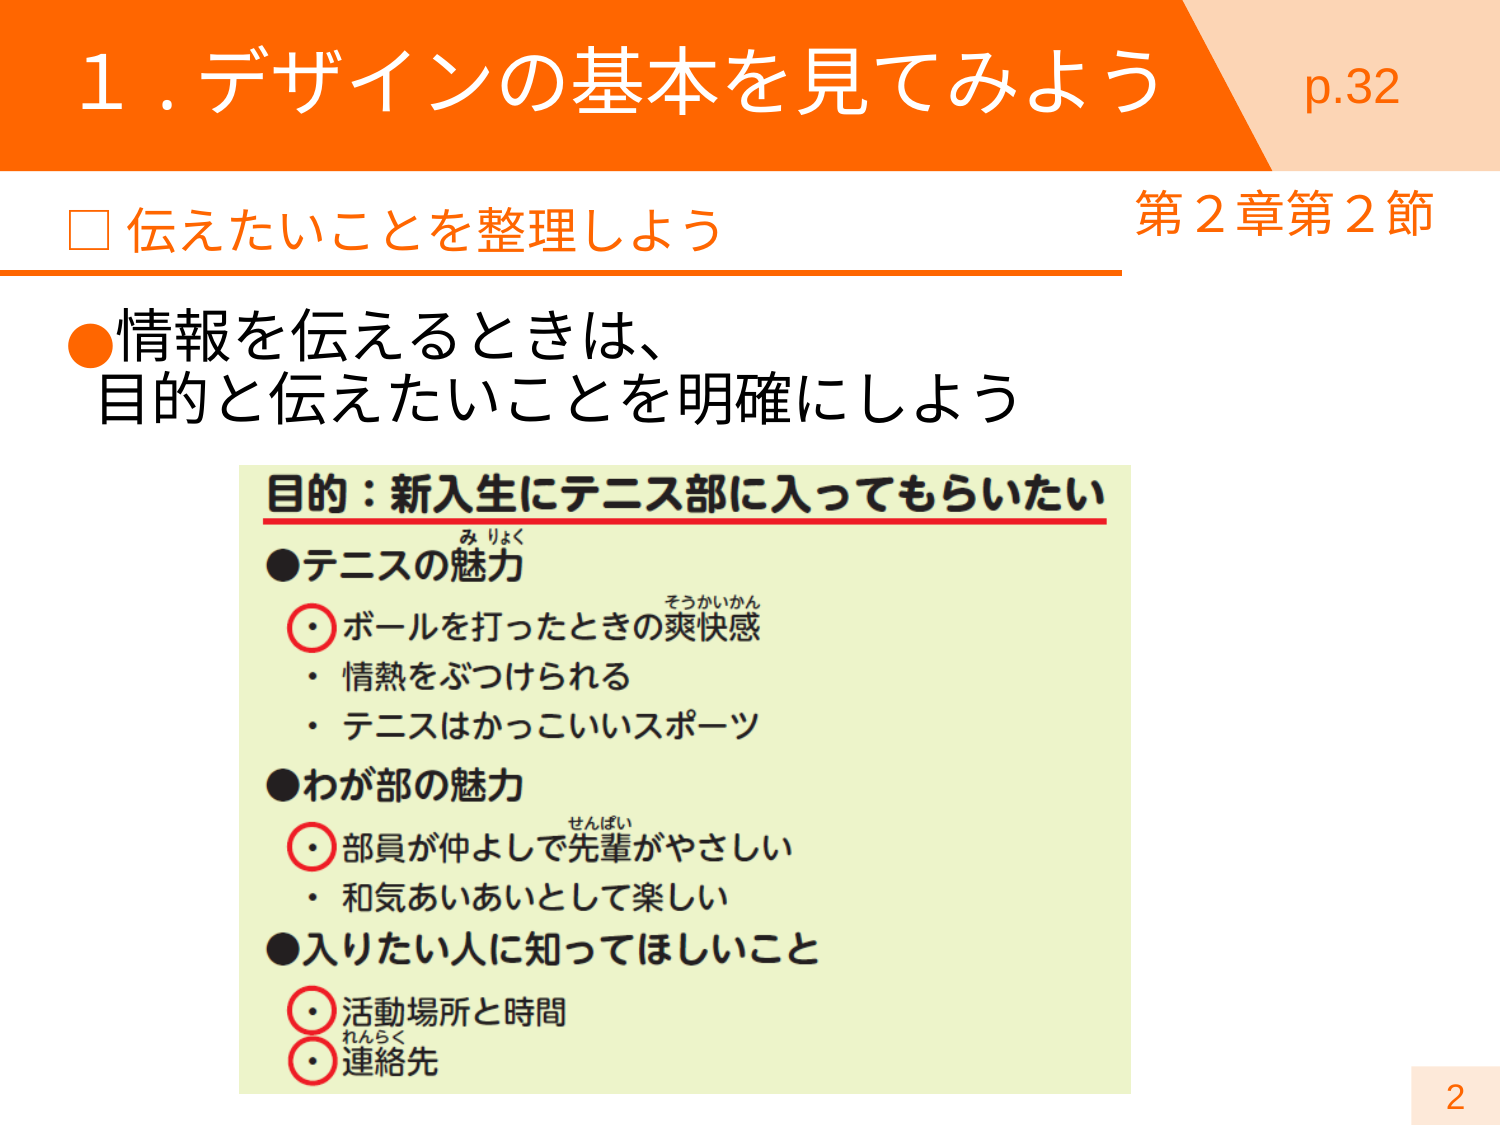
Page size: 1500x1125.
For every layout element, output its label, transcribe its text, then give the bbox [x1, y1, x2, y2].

list □伝えたいことを整理しよう [64, 198, 1122, 269]
picture [239, 465, 1131, 1095]
title １.デザインの基本を見てみよう [64, 0, 1270, 172]
text_box 情報を伝えるときは、 目的と伝えたいことを明確にしよう [64, 307, 1436, 441]
slide_number 2 [1411, 1065, 1500, 1125]
list 第２章第２節 [1065, 181, 1436, 252]
list p.32 [1269, 53, 1436, 123]
